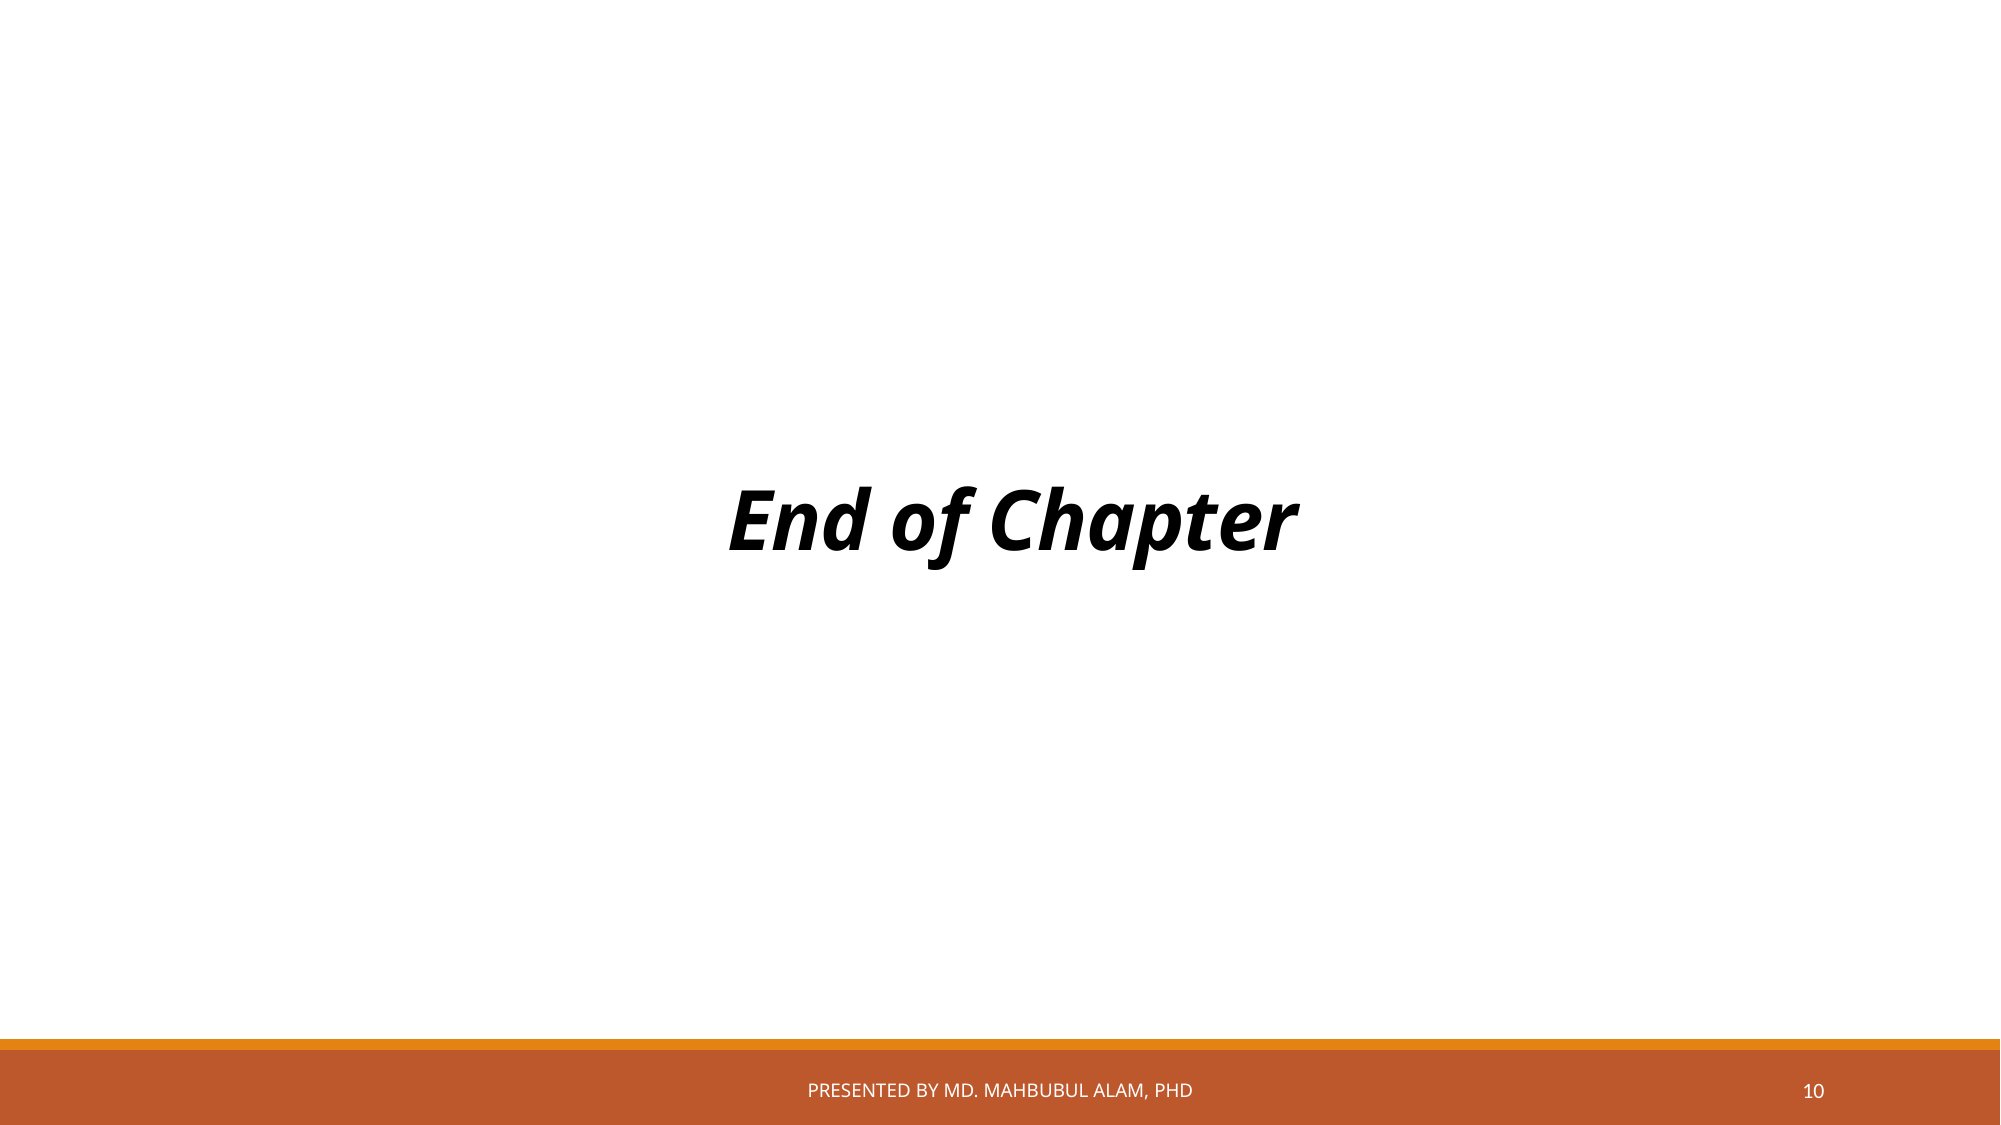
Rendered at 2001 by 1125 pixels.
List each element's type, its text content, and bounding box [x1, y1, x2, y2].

slide_number 10 [1624, 1059, 1840, 1120]
footer Presented by Md. Mahbubul Alam, PhD [604, 1059, 1396, 1120]
title End of Chapter [412, 457, 1613, 575]
